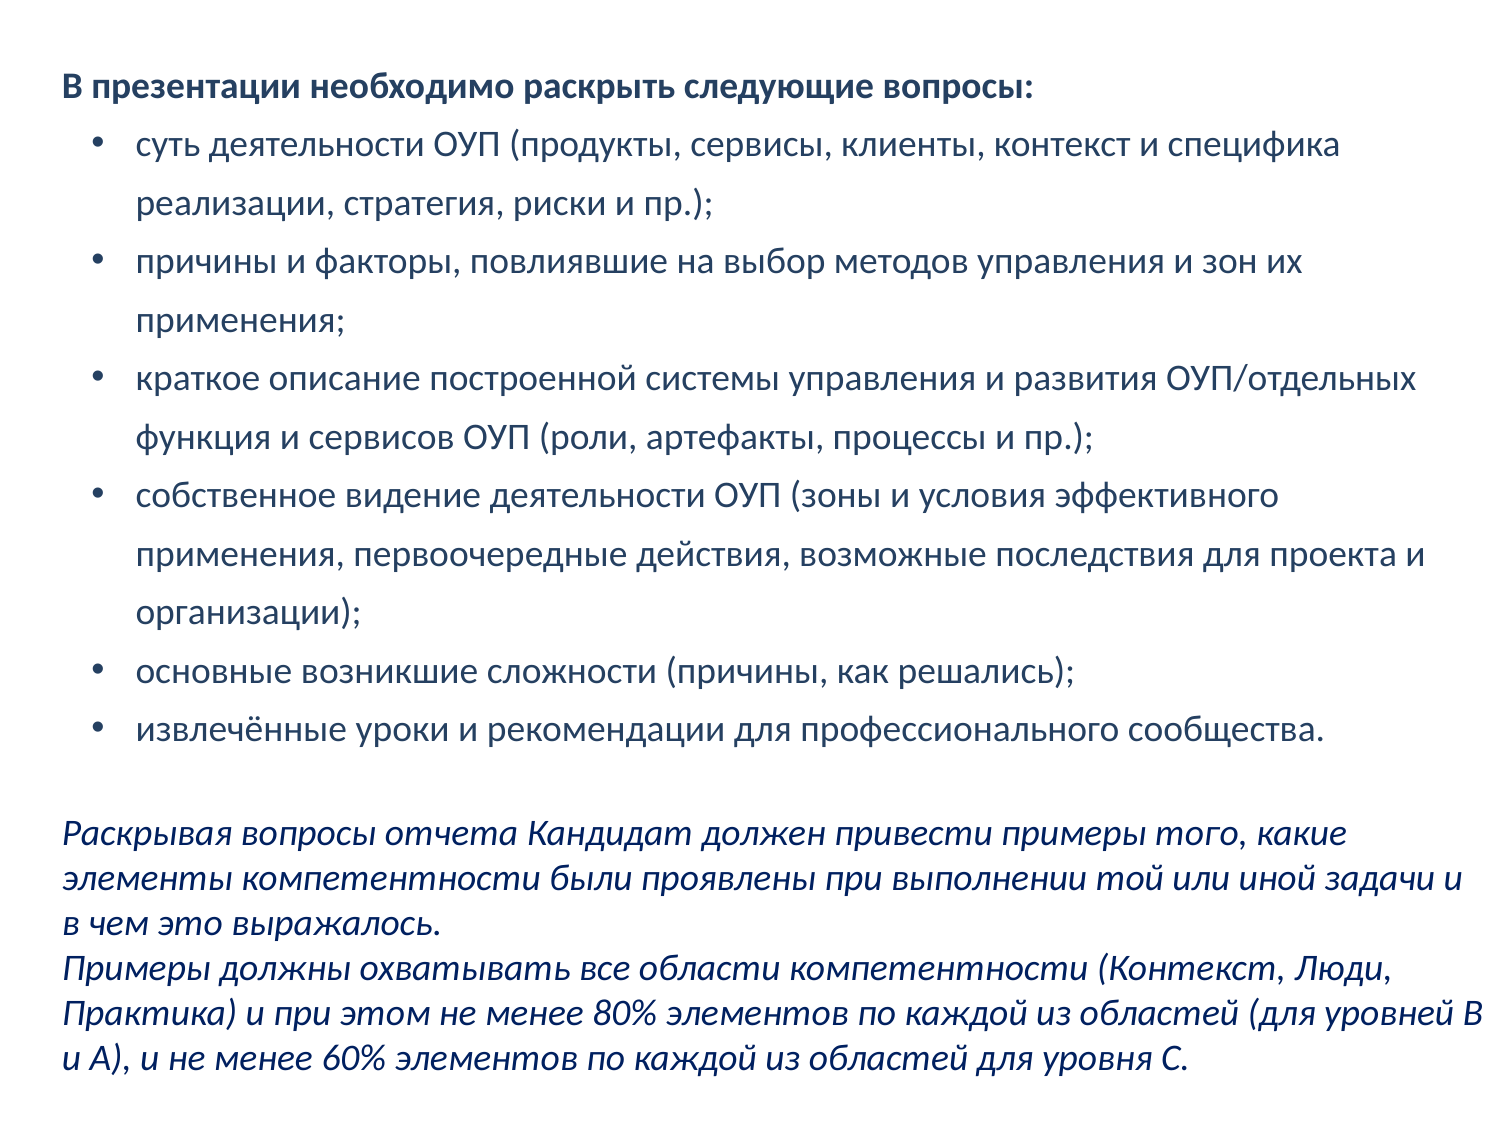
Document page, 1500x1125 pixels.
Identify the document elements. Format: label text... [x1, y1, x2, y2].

text_box В презентации необходимо раскрыть следующие вопросы: суть деятельности ОУП (продукты, сервисы, клиенты, контекст и специфика реализации, стратегия, риски и пр.); причины и факторы, повлиявшие на выбор методов управления и зон их применения; краткое описание построенной системы управления и развития ОУП/отдельных функция и сервисов ОУП (роли, артефакты, процессы и пр.); собственное видение деятельности ОУП (зоны и условия эффективного применения, первоочередные действия, возможные последствия для проекта и организации); основные возникшие сложности (причины, как решались); извлечённые уроки и рекомендации для профессионального сообщества. Раскрывая вопросы отчета Кандидат должен привести примеры того, какие элементы компетентности были проявлены при выполнении той или иной задачи и в чем это выражалось. Примеры должны охватывать все области компетентности (Контекст, Люди, Практика) и при этом не менее 80% элементов по каждой из областей (для уровней В и А), и не менее 60% элементов по каждой из областей для уровня С. [45, 106, 1500, 1019]
